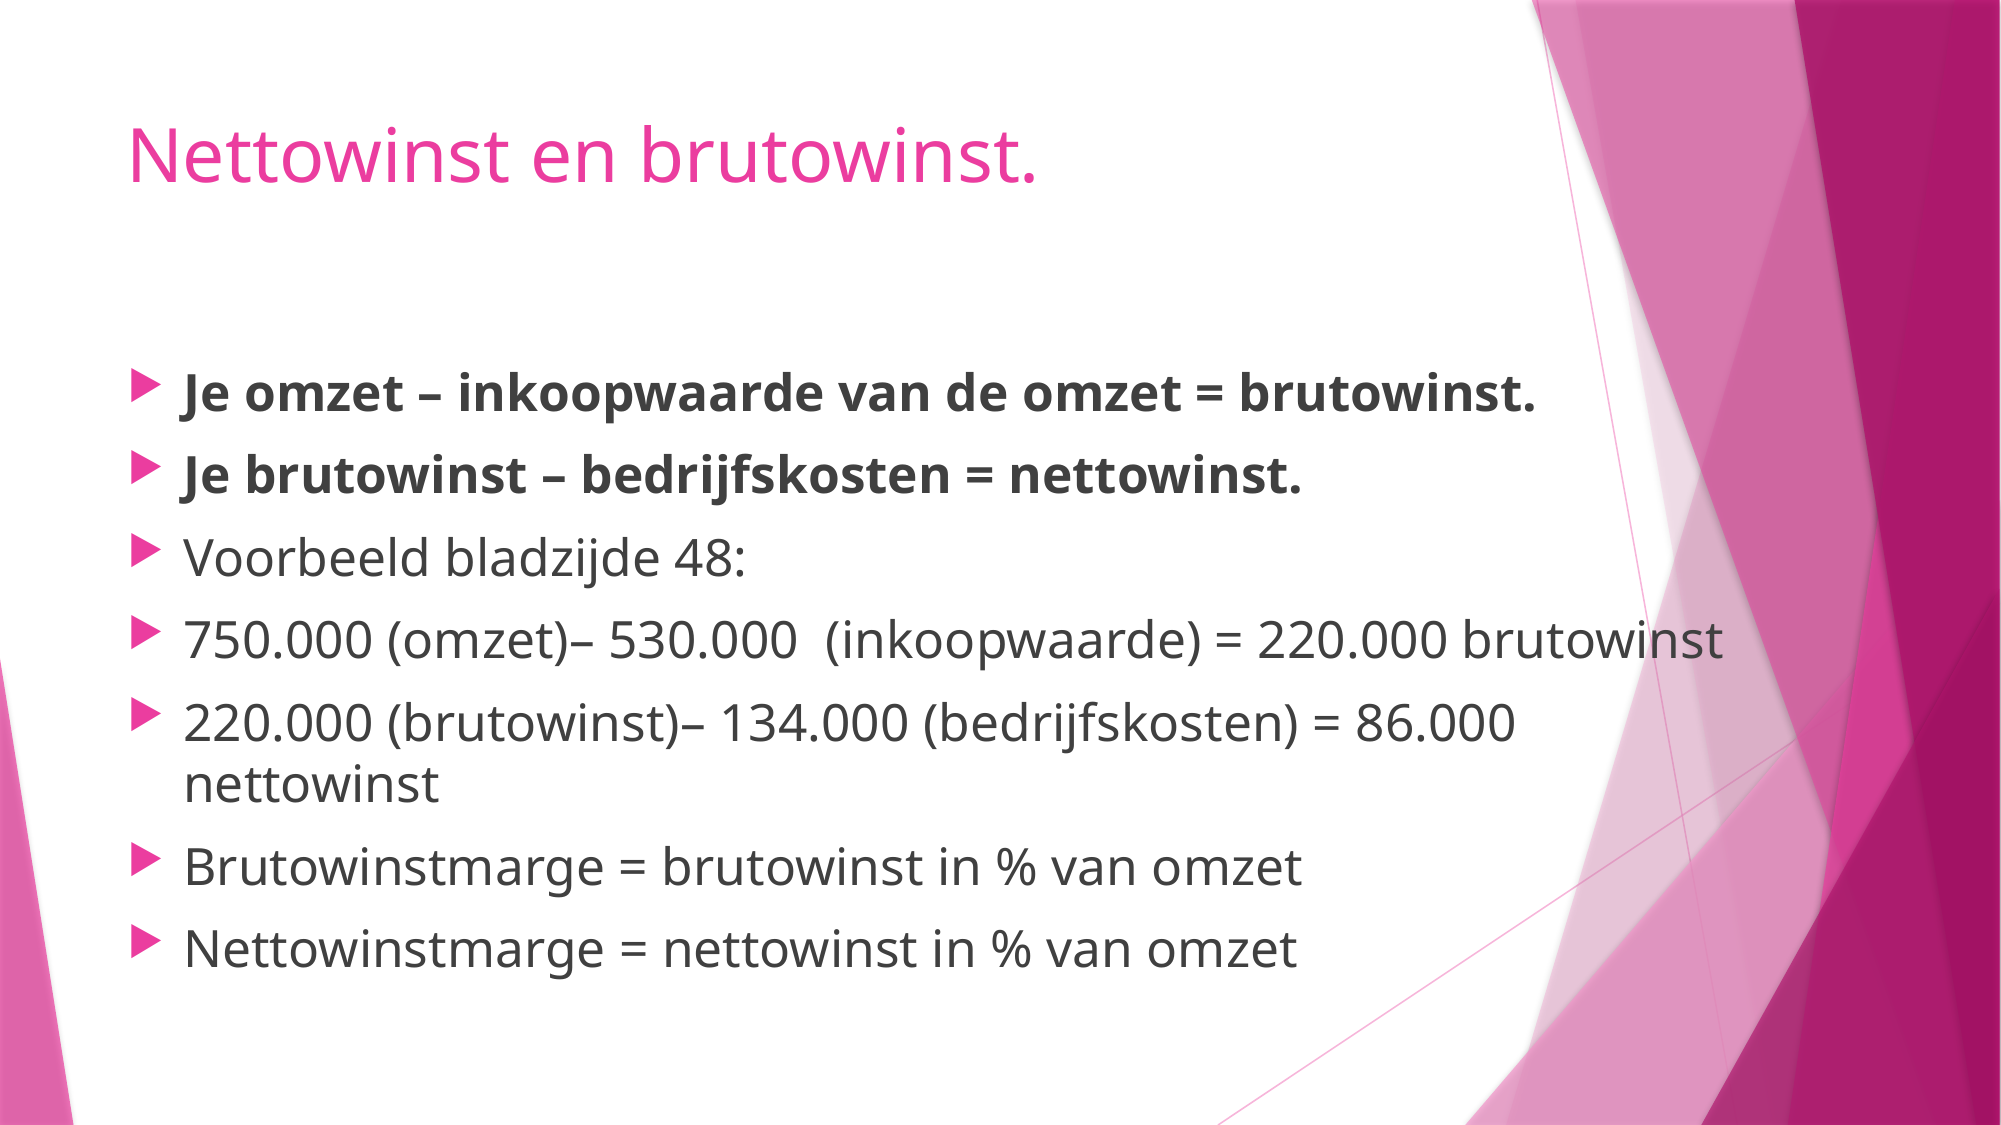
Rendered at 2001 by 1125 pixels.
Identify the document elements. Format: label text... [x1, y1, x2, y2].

title Nettowinst en brutowinst. [111, 99, 1522, 317]
list Je omzet – inkoopwaarde van de omzet = brutowinst. Je brutowinst – bedrijfskosten = nettowinst. Voorbeeld bladzijde 48: 750.000 (omzet)– 530.000 (inkoopwaarde) = 220.000 brutowinst 220.000 (brutowinst)– 134.000 (bedrijfskosten) = 86.000 nettowinst Brutowinstmarge = brutowinst in % van omzet Nettowinstmarge = nettowinst in % van omzet [112, 352, 1796, 989]
